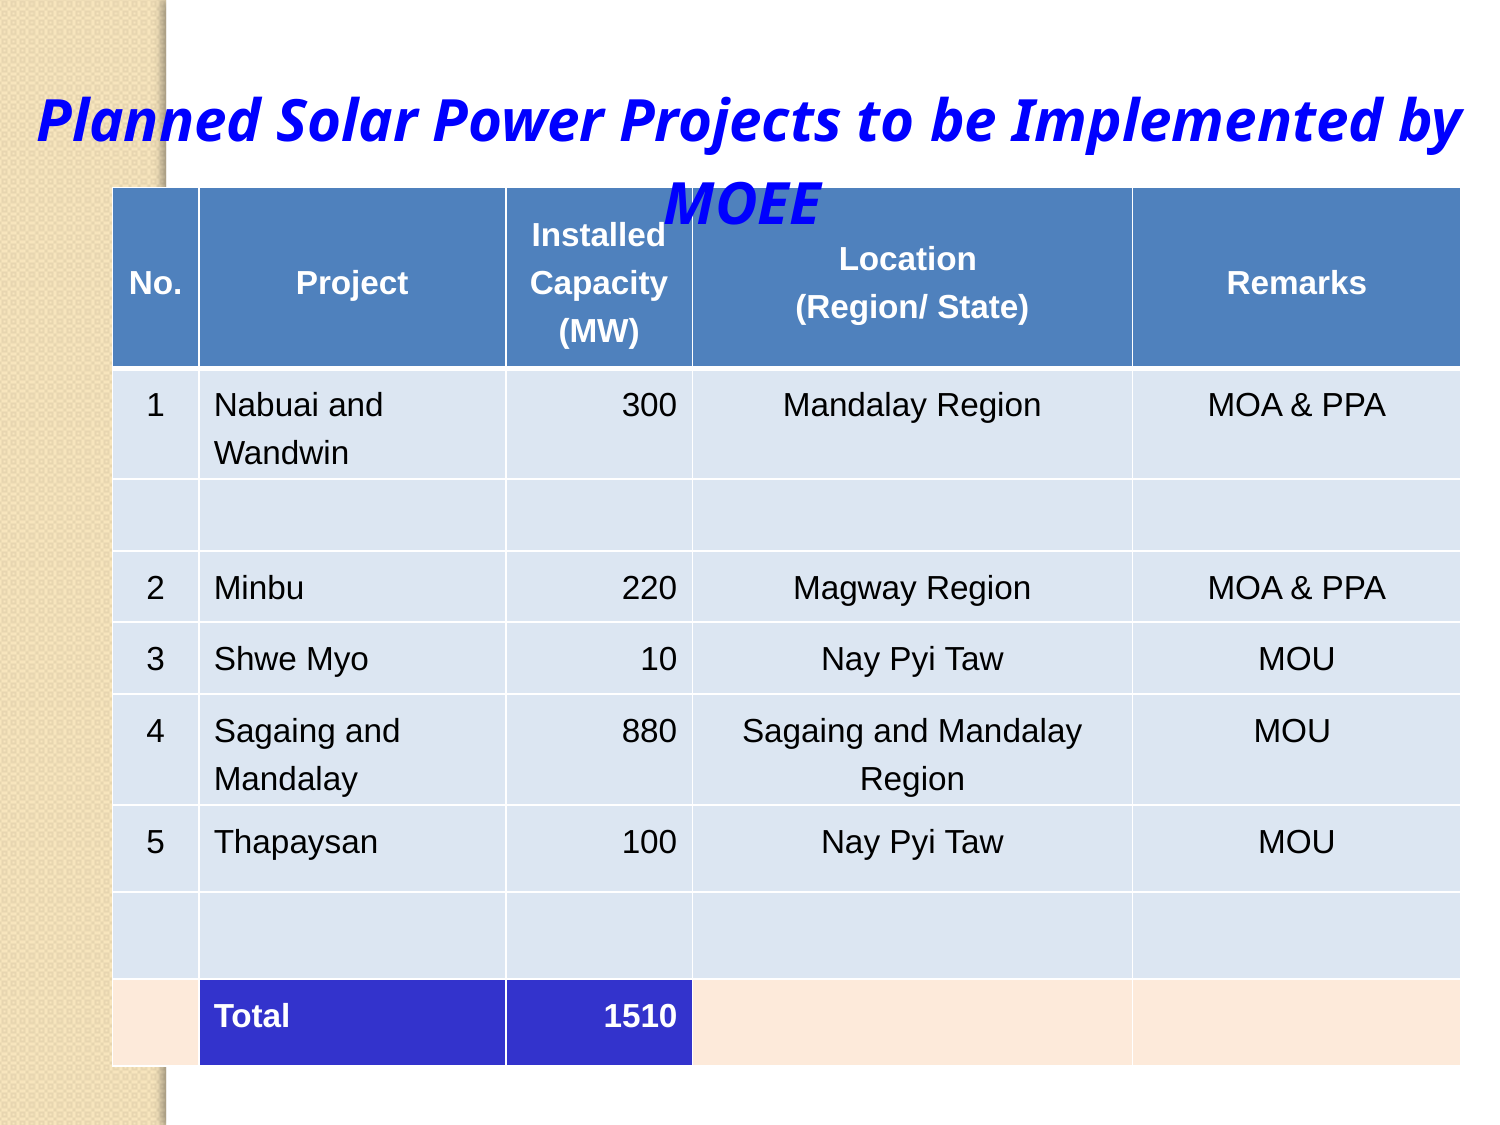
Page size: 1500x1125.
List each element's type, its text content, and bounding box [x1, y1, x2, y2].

table_cell 2 [113, 552, 198, 621]
table_header Remarks [1133, 244, 1460, 366]
table_cell [1133, 980, 1460, 1065]
table_cell 1 [113, 371, 198, 478]
table_cell Thapaysan [200, 806, 505, 891]
table_cell 220 [507, 552, 692, 621]
table_header Project [200, 244, 505, 366]
table_cell Shwe Myo [200, 623, 505, 693]
table_cell MOA & PPA [1133, 371, 1460, 478]
table_header Installed Capacity (MW) [507, 244, 692, 366]
table_cell [693, 893, 1132, 978]
table_cell Minbu [200, 552, 505, 621]
table_cell [693, 980, 1132, 1065]
table_cell MOU [1133, 806, 1460, 891]
table_cell [113, 480, 198, 550]
table_cell Nabuai and Wandwin [200, 371, 505, 478]
table_header Location (Region/ State) [693, 244, 1132, 366]
table_cell Sagaing and Mandalay [200, 695, 505, 804]
table_cell 10 [507, 623, 692, 693]
table_cell [1133, 893, 1460, 978]
text_box Planned Solar Power Projects to be Implemented by MOEE [0, 62, 1500, 244]
table_cell [507, 893, 692, 978]
table_cell 880 [507, 695, 692, 804]
table_cell [1133, 480, 1460, 550]
table_cell 4 [113, 695, 198, 804]
table_cell 3 [113, 623, 198, 693]
table_cell MOU [1133, 623, 1460, 693]
table_cell Magway Region [693, 552, 1132, 621]
table_cell Mandalay Region [693, 371, 1132, 478]
table_cell [113, 893, 198, 978]
table_cell Sagaing and Mandalay Region [693, 695, 1132, 804]
table_cell [113, 980, 198, 1065]
table_cell 1510 [507, 980, 692, 1065]
table_cell Nay Pyi Taw [693, 623, 1132, 693]
table_cell 100 [507, 806, 692, 891]
table_cell Nay Pyi Taw [693, 806, 1132, 891]
table_cell 300 [507, 371, 692, 478]
table_header No. [113, 244, 198, 366]
table_cell MOU [1133, 695, 1460, 804]
table_cell 5 [113, 806, 198, 891]
table_cell [507, 480, 692, 550]
table_cell [200, 893, 505, 978]
table_cell [693, 480, 1132, 550]
table_cell MOA & PPA [1133, 552, 1460, 621]
table_cell Total [200, 980, 505, 1065]
table_cell [200, 480, 505, 550]
